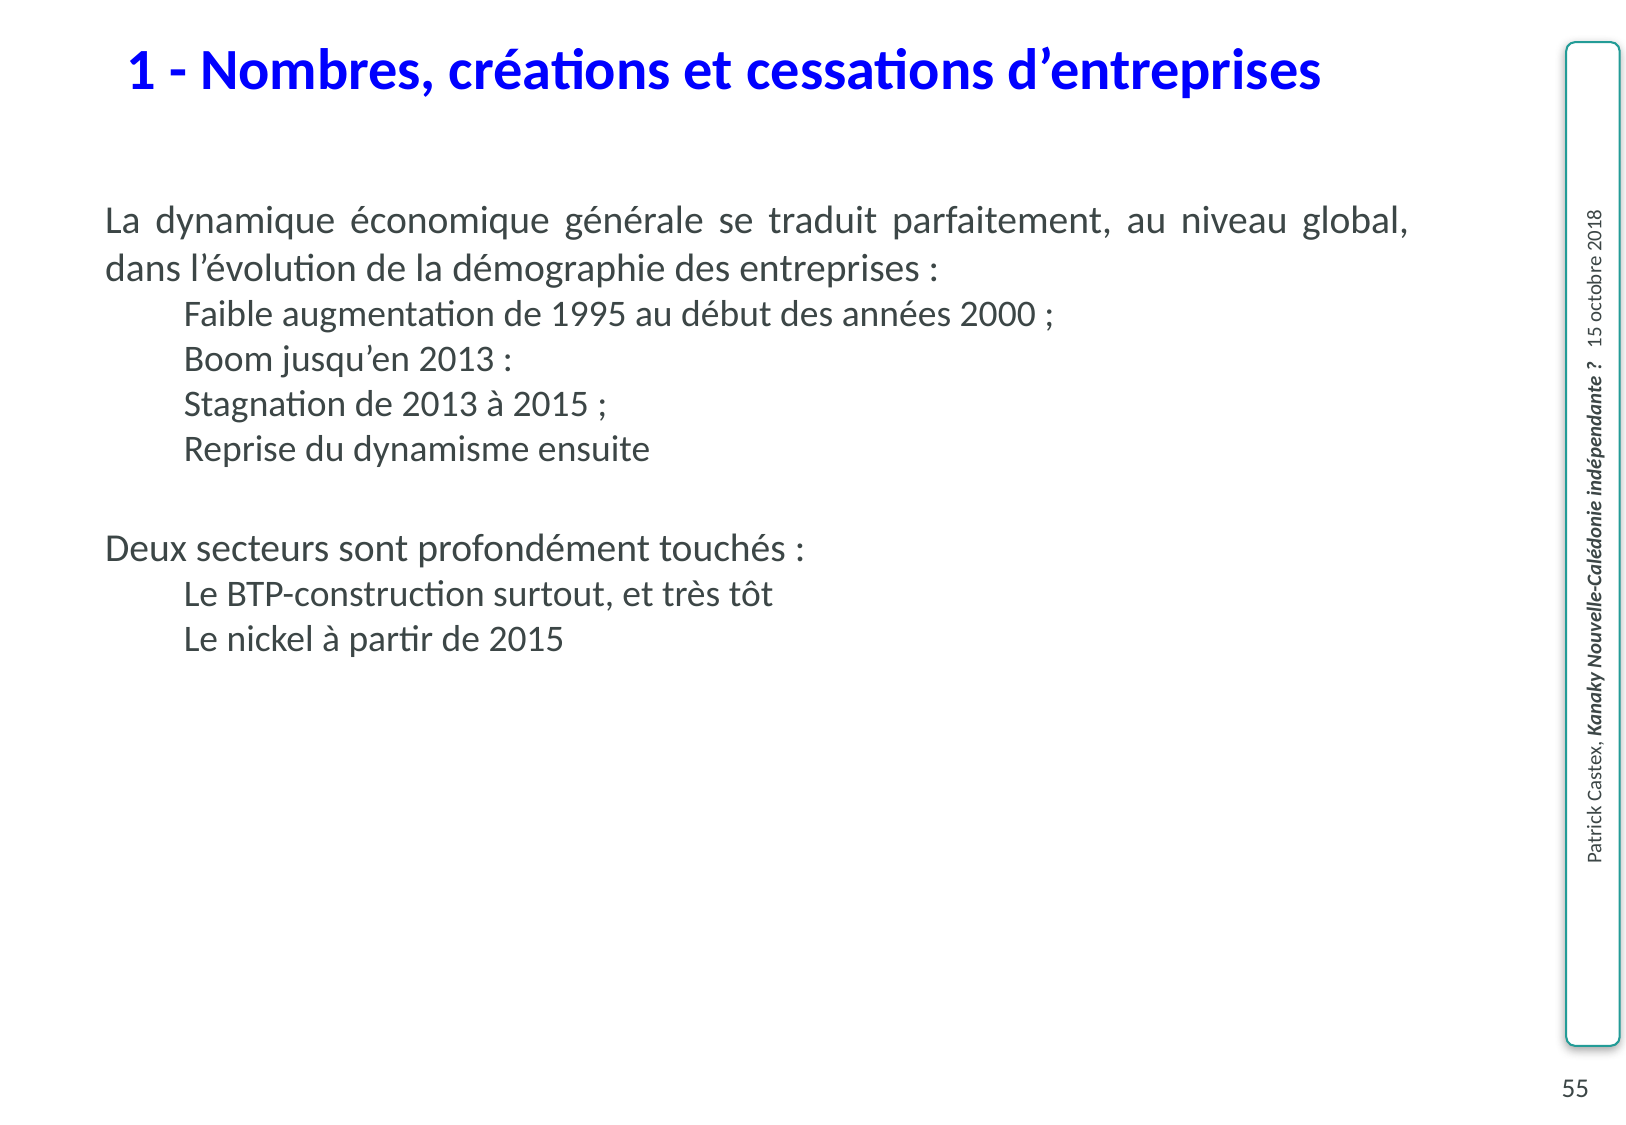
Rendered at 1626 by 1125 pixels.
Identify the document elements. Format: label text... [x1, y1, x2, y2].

list La dynamique économique générale se traduit parfaitement, au niveau global, dans l’évolution de la démographie des entreprises : Faible augmentation de 1995 au début des années 2000 ; Boom jusqu’en 2013 : Stagnation de 2013 à 2015 ; Reprise du dynamisme ensuite Deux secteurs sont profondément touchés : Le BTP-construction surtout, et très tôt Le nickel à partir de 2015 [90, 186, 1426, 977]
title 1 - Nombres, créations et cessations d’entreprises [111, 23, 1447, 127]
